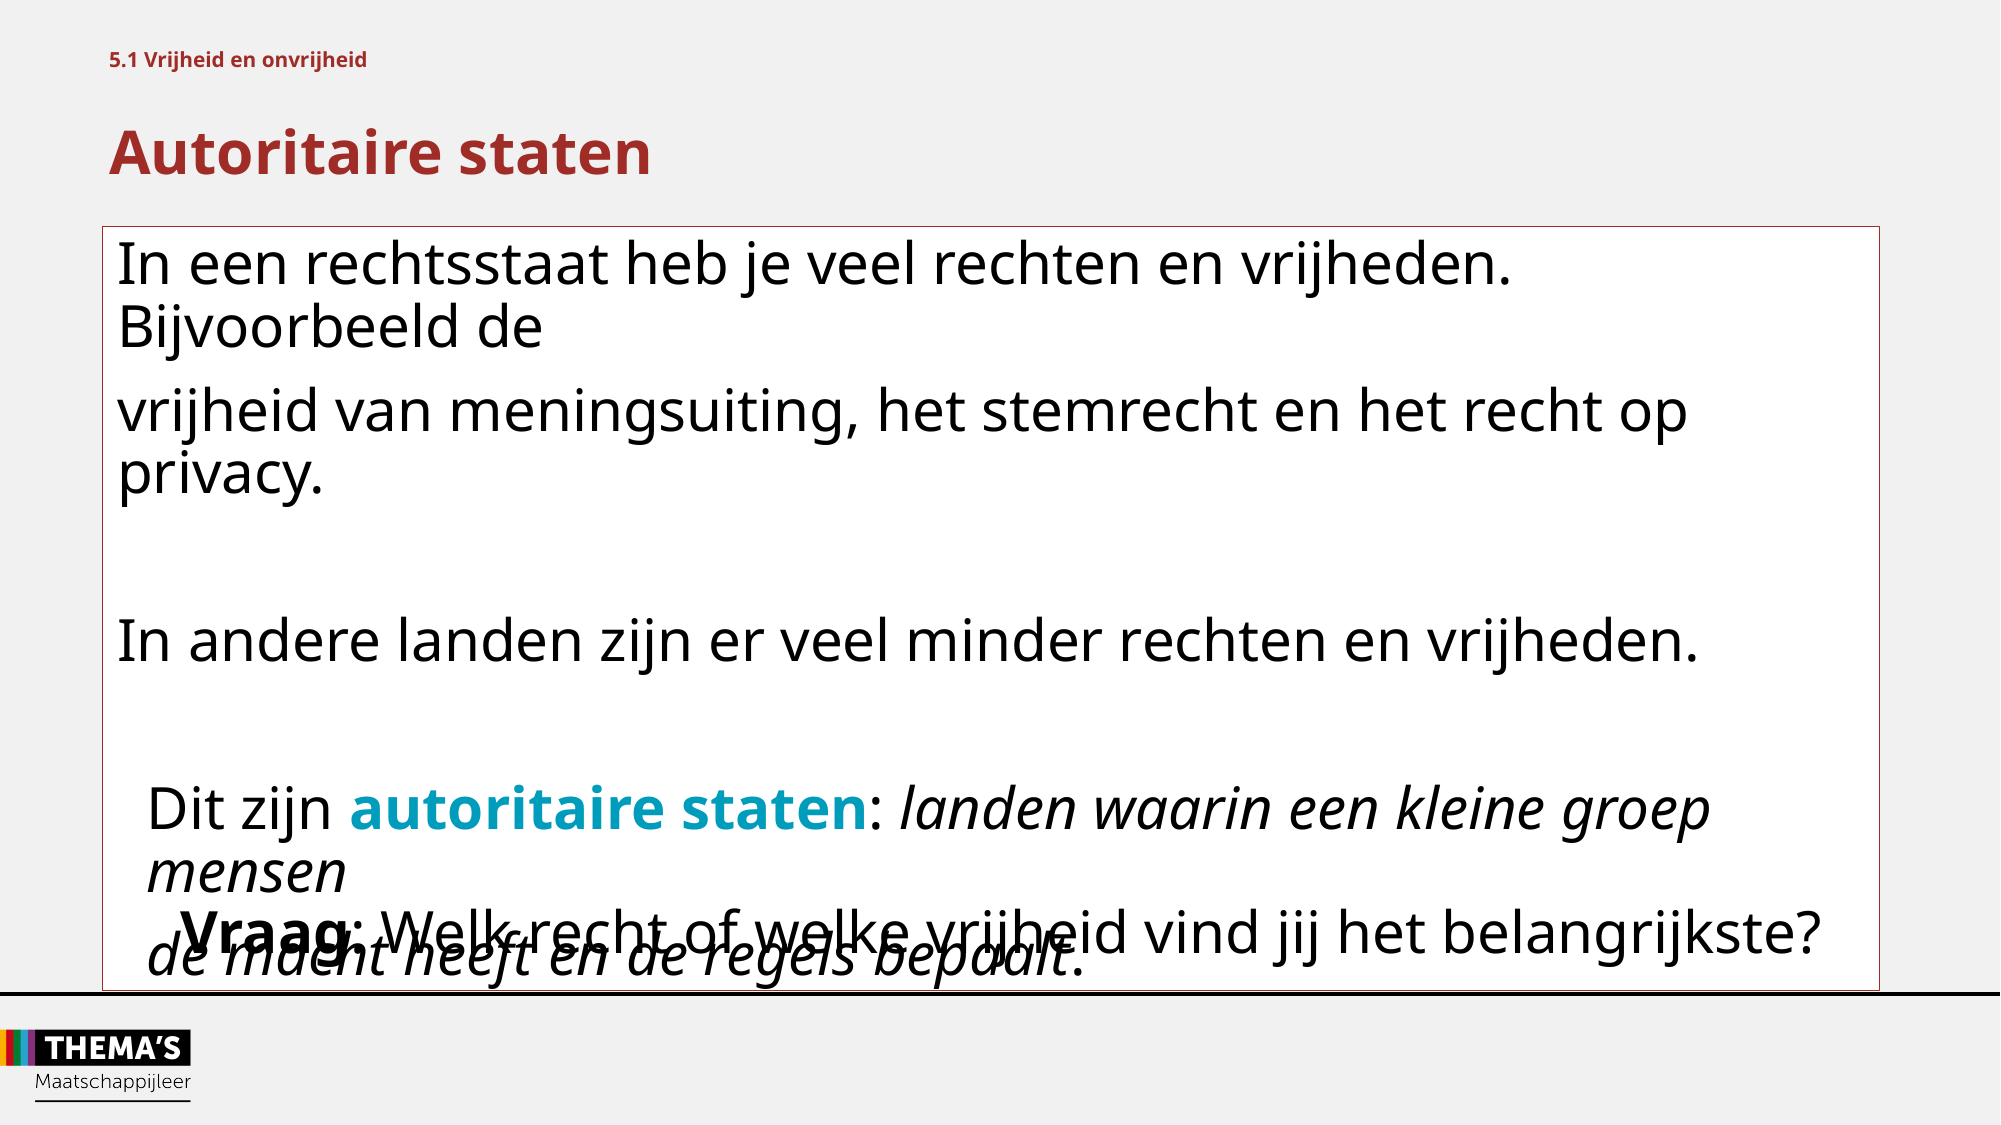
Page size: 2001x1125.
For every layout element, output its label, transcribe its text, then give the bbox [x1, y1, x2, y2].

list Autoritaire staten [94, 114, 1879, 205]
text_box Vraag: Welk recht of welke vrijheid vind jij het belangrijkste? [165, 887, 1837, 973]
list In een rechtsstaat heb je veel rechten en vrijheden. Bijvoorbeeld de vrijheid van meningsuiting, het stemrecht en het recht op privacy. In andere landen zijn er veel minder rechten en vrijheden. Dit zijn autoritaire staten: landen waarin een kleine groep mensen de macht heeft en de regels bepaalt. [102, 226, 1880, 991]
picture [0, 993, 203, 1125]
list 5.1 Vrijheid en onvrijheid [94, 33, 941, 88]
